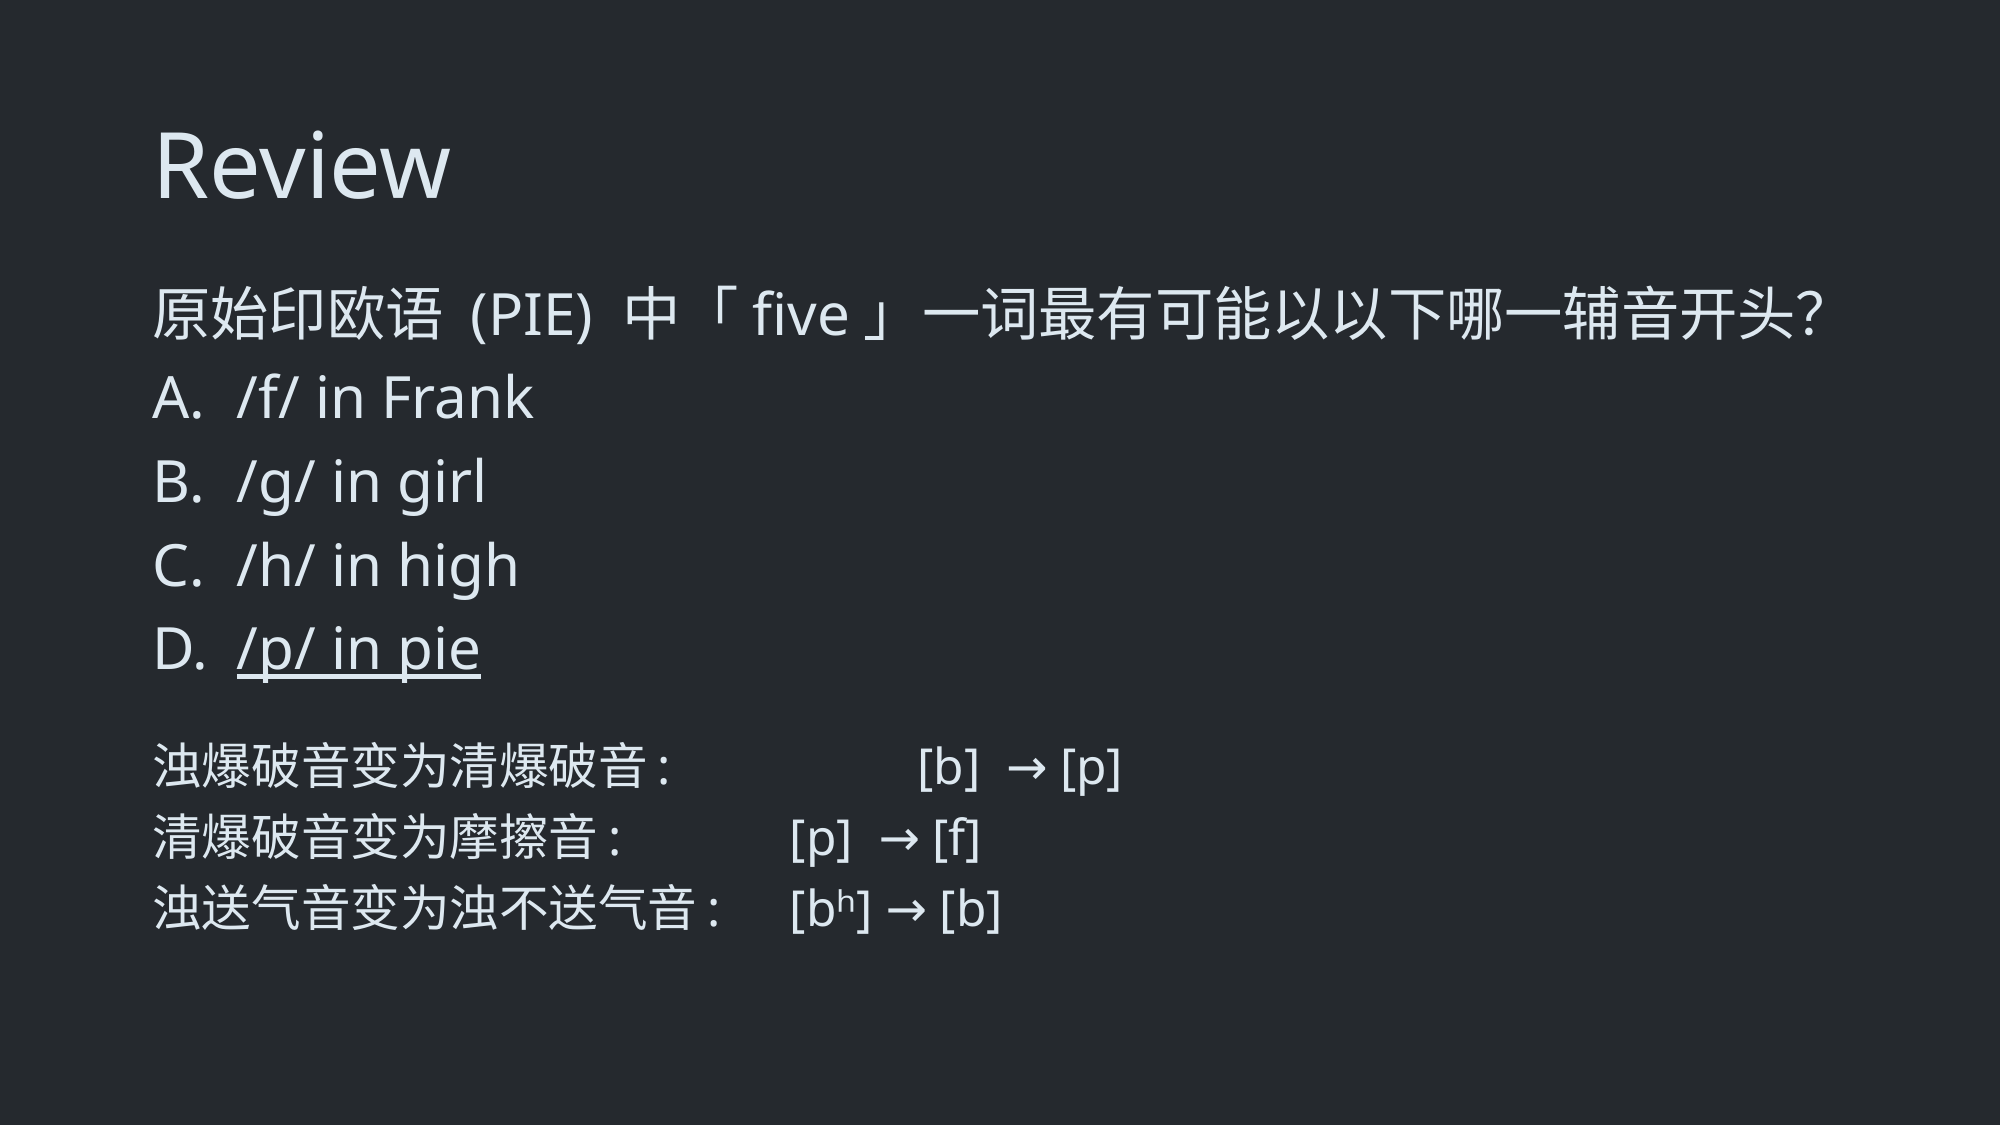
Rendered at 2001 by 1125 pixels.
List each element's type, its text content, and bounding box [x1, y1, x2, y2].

text_box Review [137, 59, 1863, 277]
list 原始印欧语 (PIE) 中「five」一词最有可能以以下哪一辅音开头？ /f/ in Frank /g/ in girl /h/ in high /p/ in pie [137, 277, 1942, 735]
text_box 浊爆破音变为清爆破音: [b] → [p] 清爆破音变为摩擦音: [p] → [f] 浊送气音变为浊不送气音: [bʰ] → [b] [137, 734, 1184, 984]
